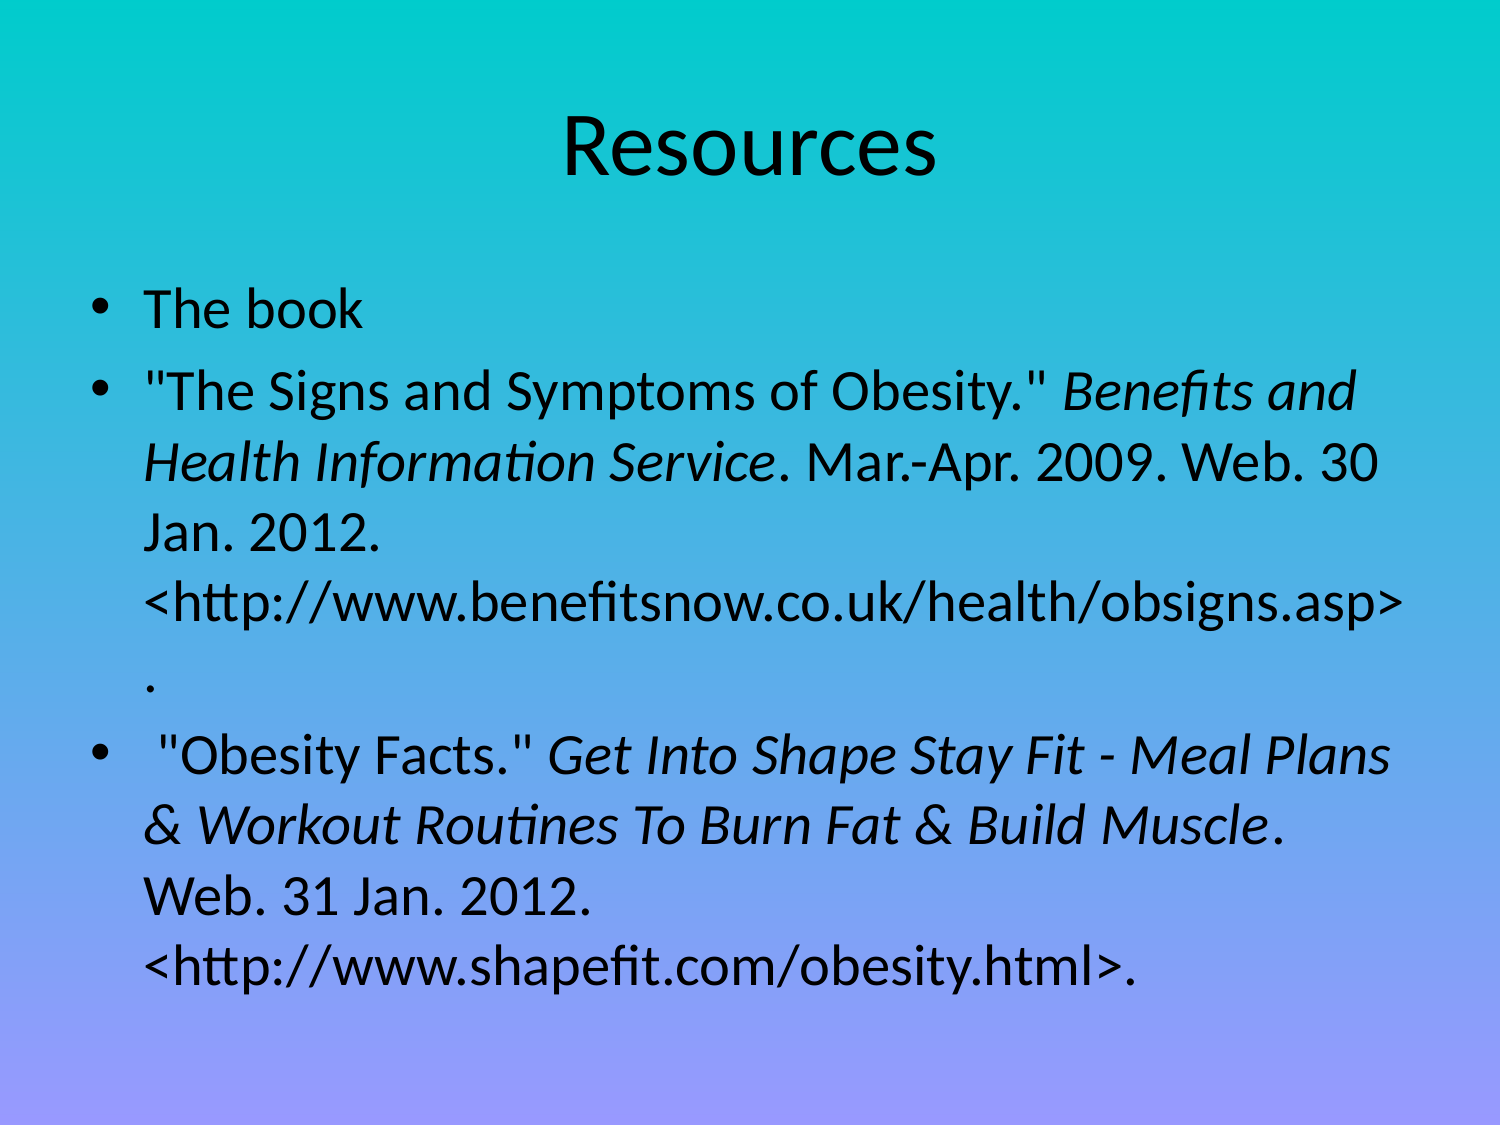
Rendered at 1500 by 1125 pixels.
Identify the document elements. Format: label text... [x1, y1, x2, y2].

list The book "The Signs and Symptoms of Obesity." Benefits and Health Information Service. Mar.-Apr. 2009. Web. 30 Jan. 2012. <http://www.benefitsnow.co.uk/health/obsigns.asp>. "Obesity Facts." Get Into Shape Stay Fit - Meal Plans & Workout Routines To Burn Fat & Build Muscle. Web. 31 Jan. 2012. <http://www.shapefit.com/obesity.html>. [75, 262, 1425, 1005]
title Resources [75, 45, 1425, 233]
